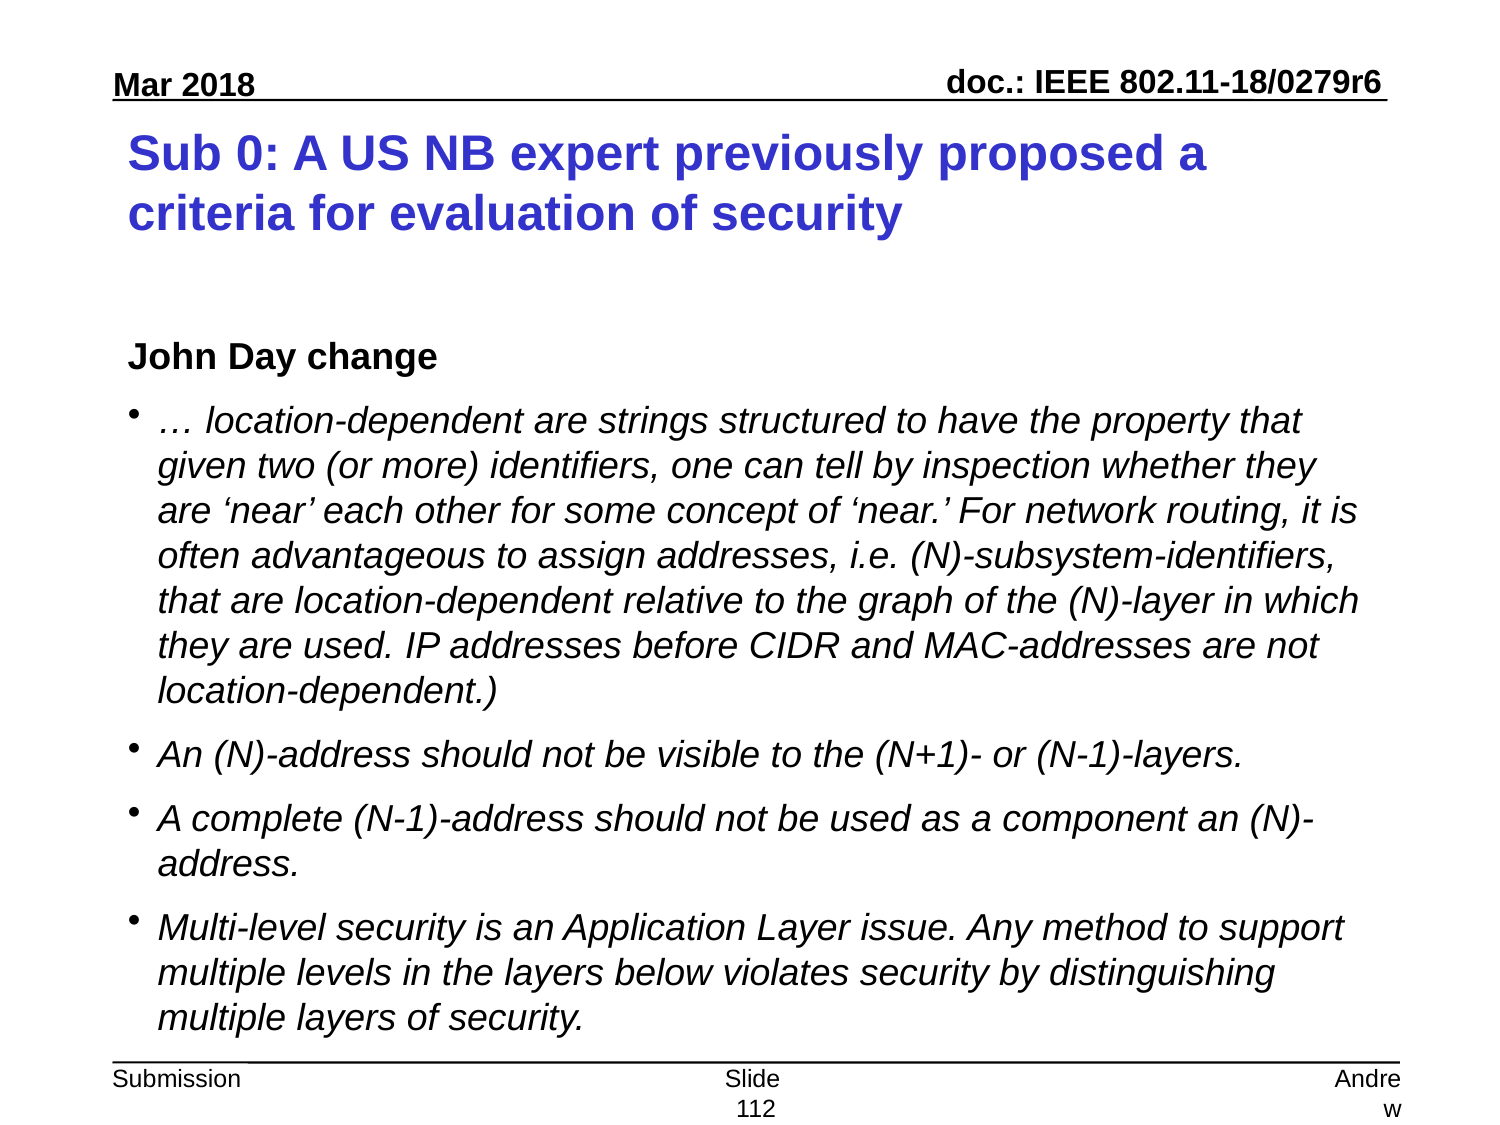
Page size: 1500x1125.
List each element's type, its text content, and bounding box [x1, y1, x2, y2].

list John Day change … location-dependent are strings structured to have the property that given two (or more) identifiers, one can tell by inspection whether they are ‘near’ each other for some concept of ‘near.’ For network routing, it is often advantageous to assign addresses, i.e. (N)-subsystem-identifiers, that are location-dependent relative to the graph of the (N)-layer in which they are used. IP addresses before CIDR and MAC-addresses are not location-dependent.) An (N)-address should not be visible to the (N+1)- or (N-1)-layers. A complete (N-1)-address should not be used as a component an (N)-address. Multi-level security is an Application Layer issue. Any method to support multiple levels in the layers below violates security by distinguishing multiple layers of security. [112, 324, 1388, 1000]
slide_number Slide 112 [709, 1061, 803, 1093]
footer Andrew Myles, Cisco [1320, 1061, 1402, 1093]
title Sub 0: A US NB expert previously proposed a criteria for evaluation of security [112, 112, 1388, 288]
